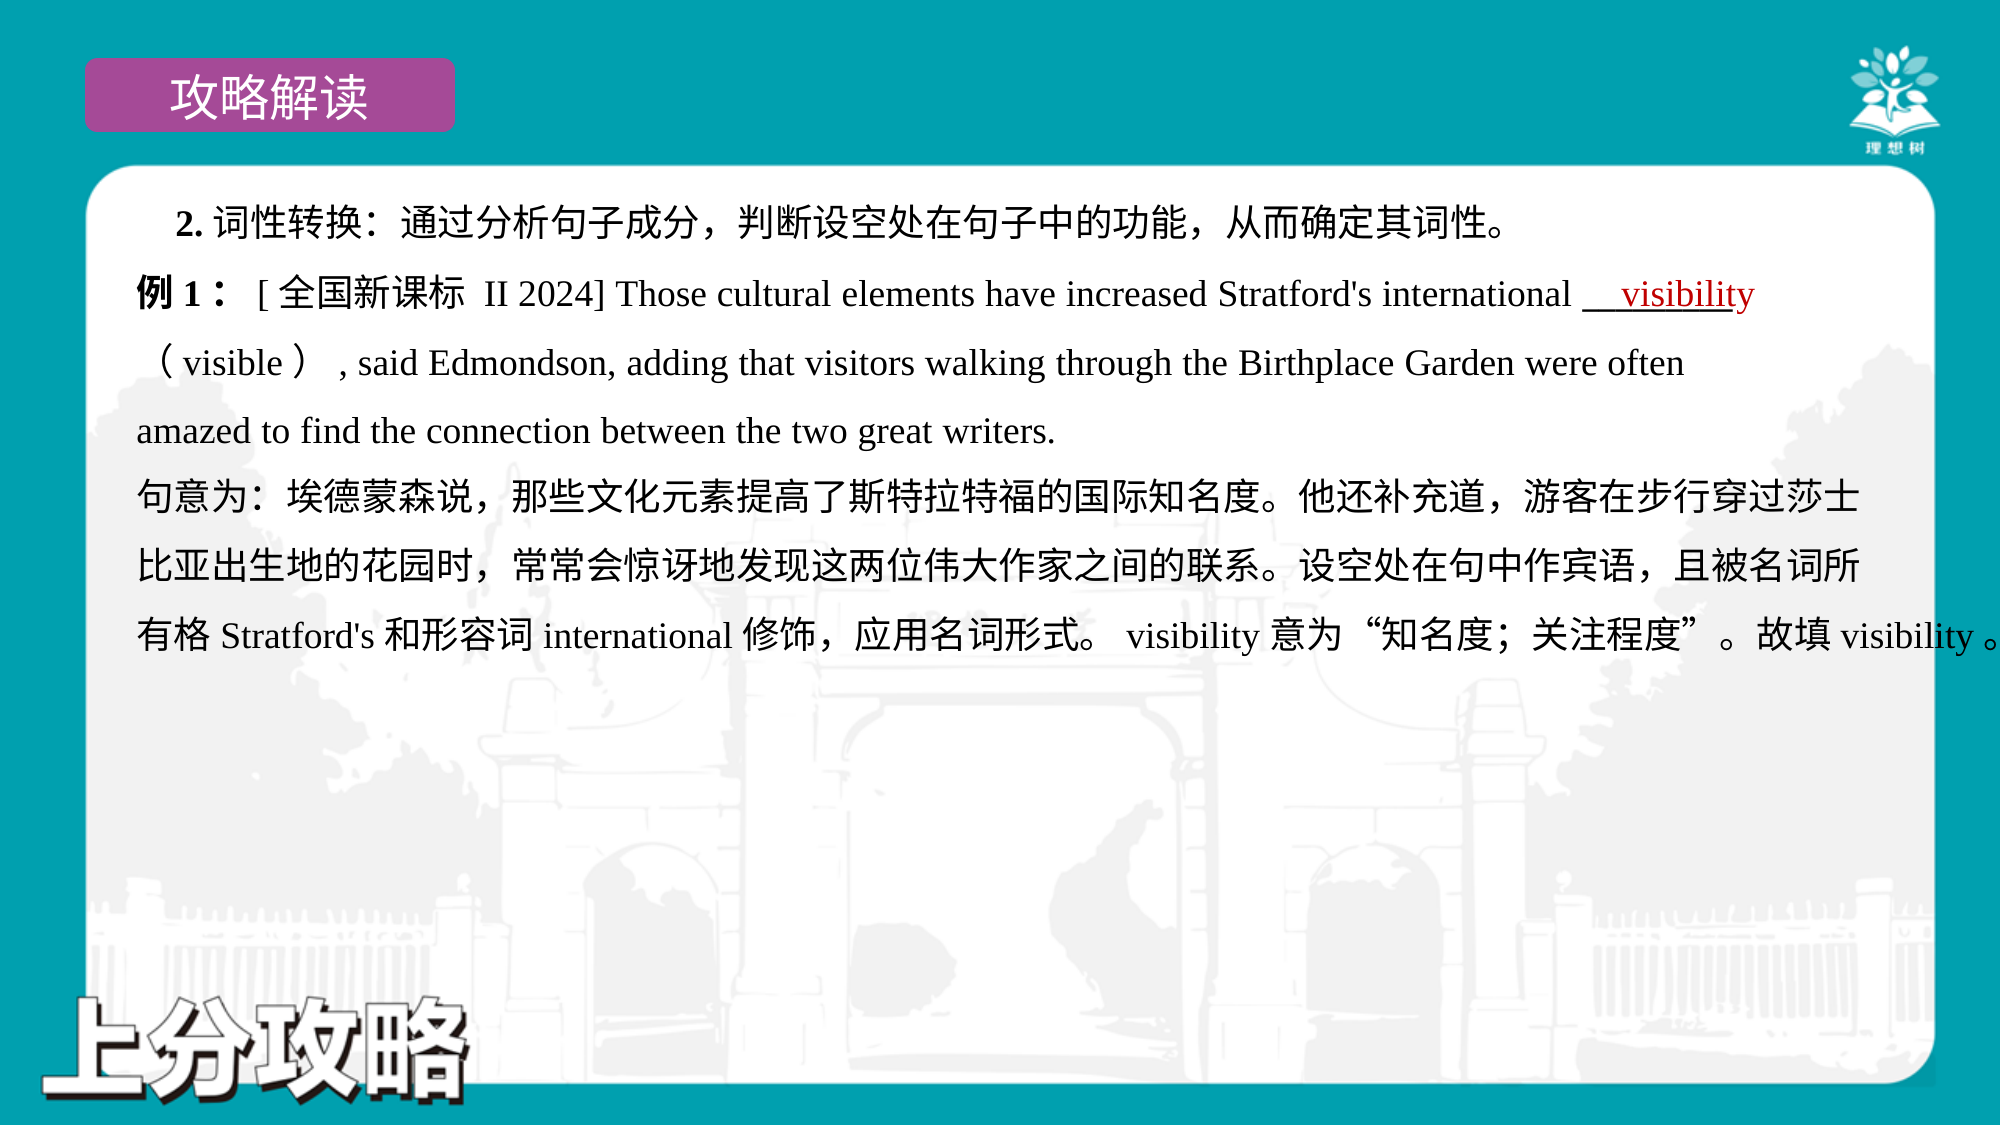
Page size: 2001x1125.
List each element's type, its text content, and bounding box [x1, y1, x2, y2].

text_box 2.词性转换：通过分析句子成分，判断设空处在句子中的功能，从而确定其词性。 [136, 177, 1865, 237]
picture [0, 0, 2000, 1125]
text_box 例1：[全国新课标 II 2024] Those cultural elements have increased Stratford's international _________ （visible）, said Edmondson, adding that visitors walking through the Birthplace Garden were often amazed to find the connection between the two great writers. [136, 245, 1865, 441]
text_box 句意为：埃德蒙森说，那些文化元素提高了斯特拉特福的国际知名度。他还补充道，游客在步行穿过莎士 比亚出生地的花园时，常常会惊讶地发现这两位伟大作家之间的联系。设空处在句中作宾语，且被名词所 有格Stratford's和形容词international修饰，应用名词形式。visibility意为“知名度；关注程度”。故填visibility。 [136, 449, 1865, 714]
text_box visibility [1607, 245, 1769, 307]
